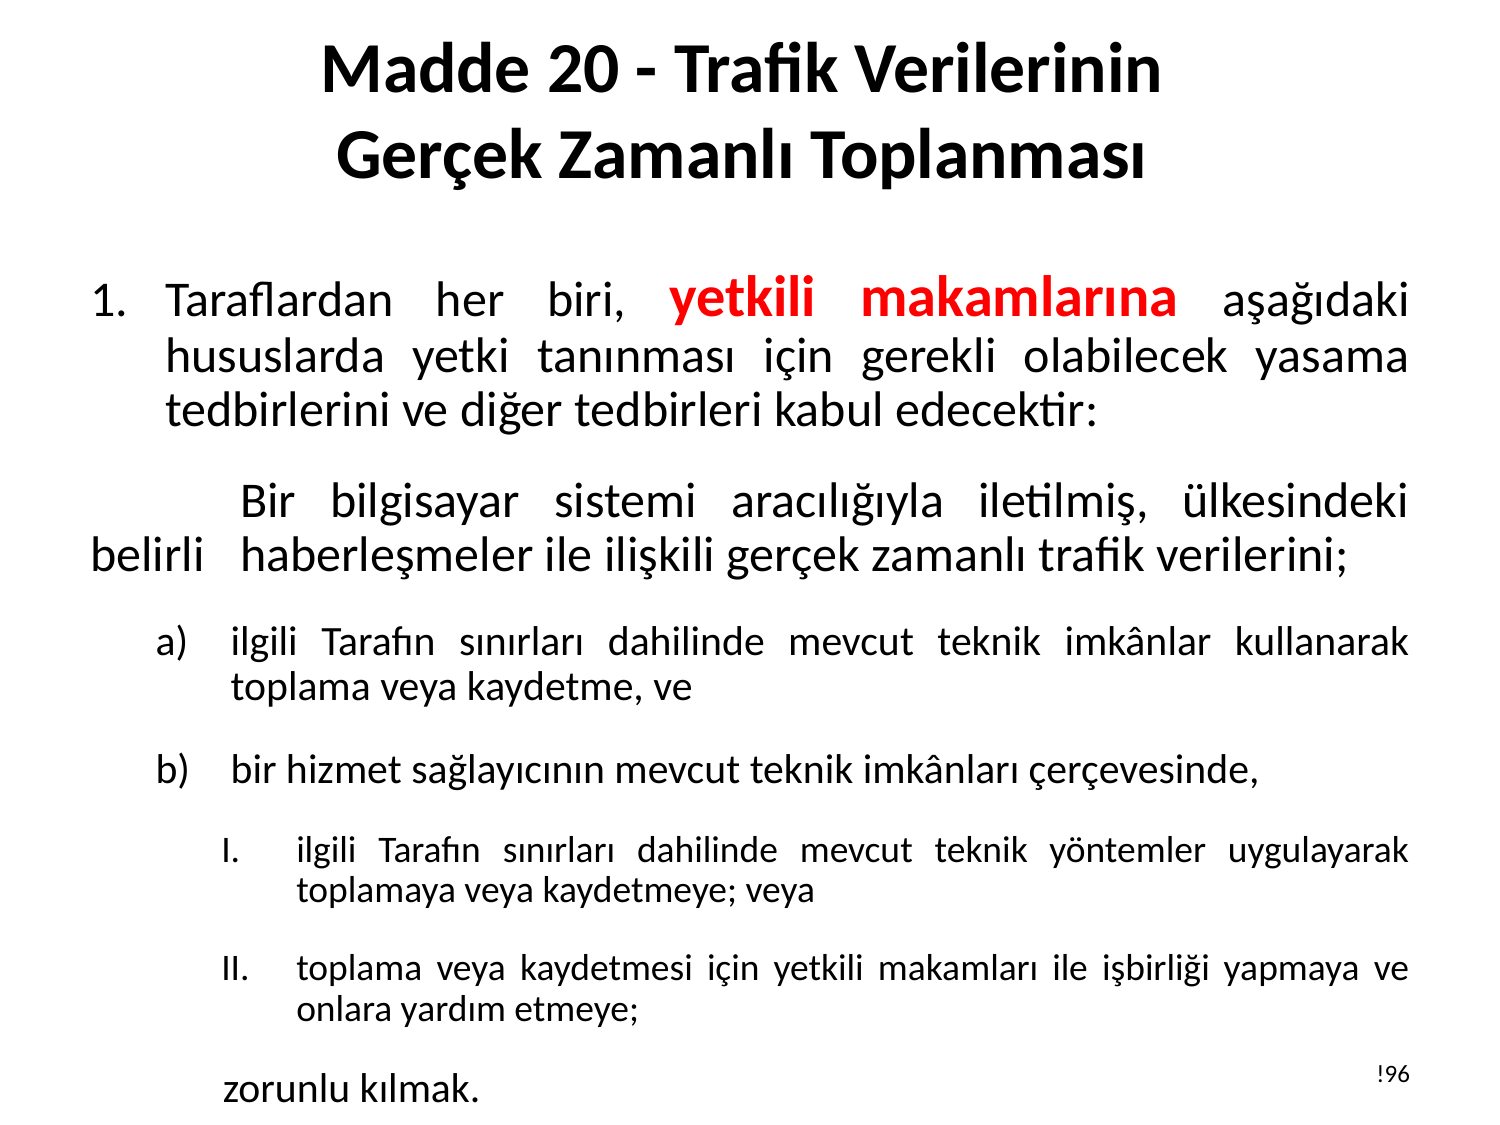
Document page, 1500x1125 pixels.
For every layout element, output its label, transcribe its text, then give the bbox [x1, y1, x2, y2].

slide_number !96 [1074, 1042, 1425, 1103]
text_box Taraflardan her biri, yetkili makamlarına aşağıdaki hususlarda yetki tanınması için gerekli olabilecek yasama tedbirlerini ve diğer tedbirleri kabul edecektir: Bir bilgisayar sistemi aracılığıyla iletilmiş, ülkesindeki belirli haberleşmeler ile ilişkili gerçek zamanlı trafik verilerini; ilgili Tarafın sınırları dahilinde mevcut teknik imkânlar kullanarak toplama veya kaydetme, ve bir hizmet sağlayıcının mevcut teknik imkânları çerçevesinde, ilgili Tarafın sınırları dahilinde mevcut teknik yöntemler uygulayarak toplamaya veya kaydetmeye; veya toplama veya kaydetmesi için yetkili makamları ile işbirliği yapmaya ve onlara yardım etmeye; zorunlu kılmak. [74, 258, 1425, 1029]
title Madde 20 - Trafik Verilerinin Gerçek Zamanlı Toplanması [74, 12, 1426, 201]
